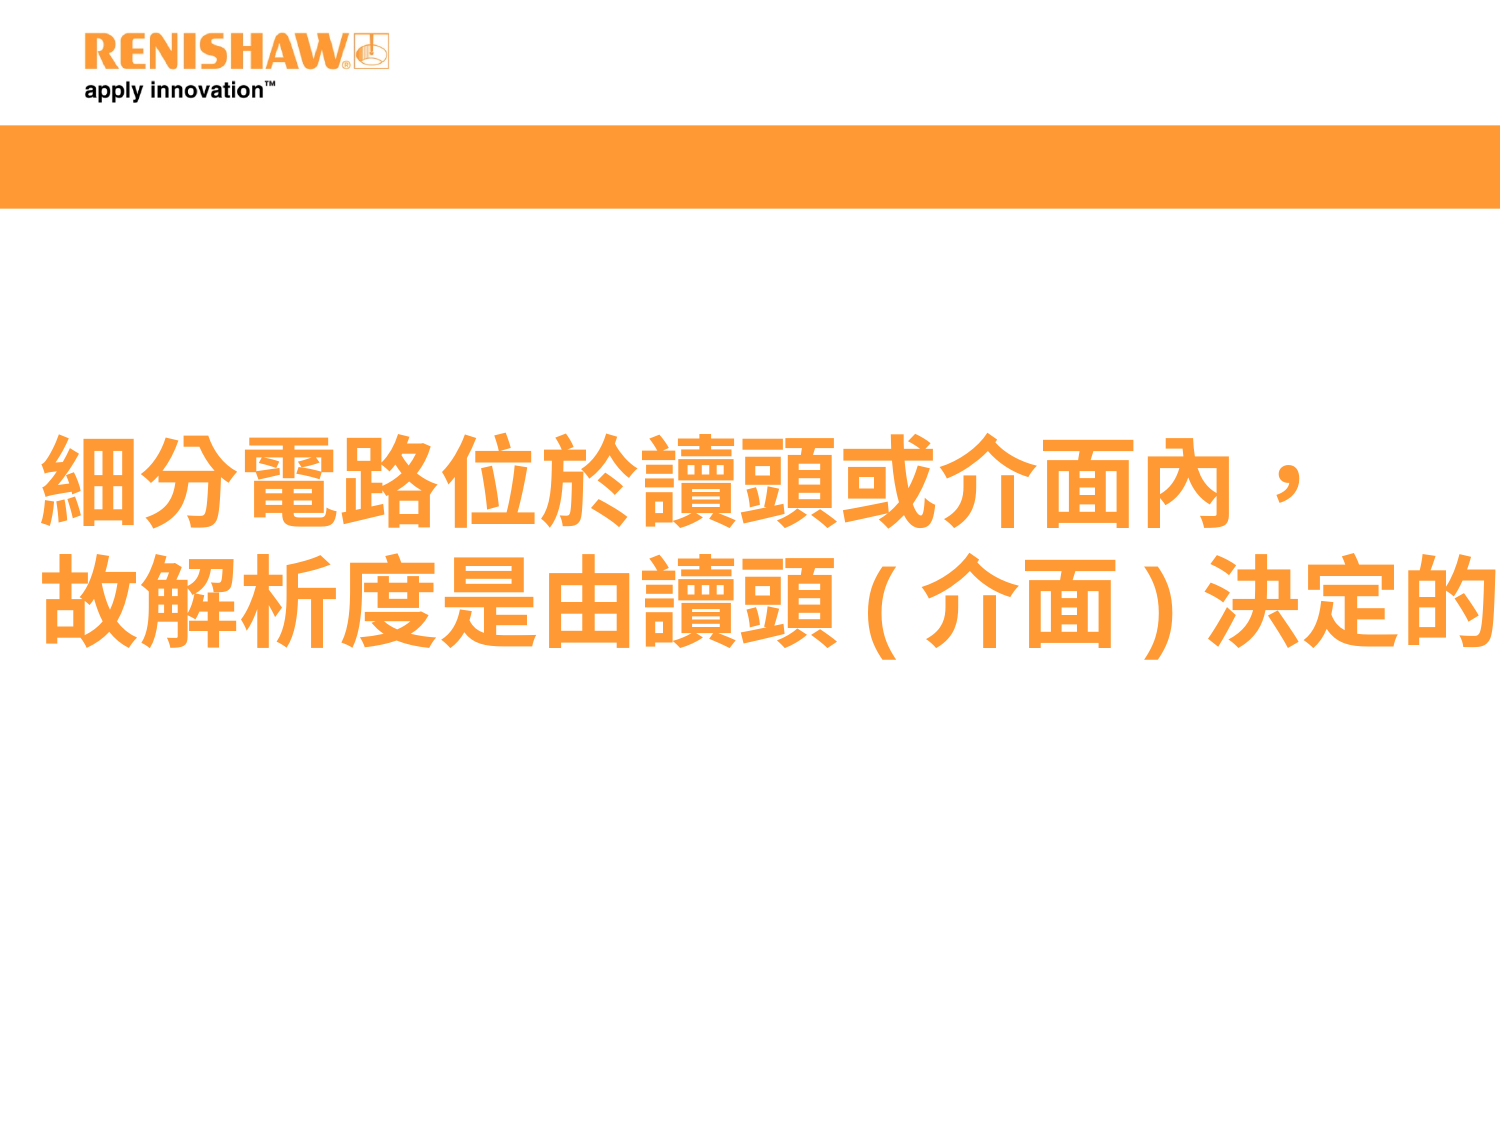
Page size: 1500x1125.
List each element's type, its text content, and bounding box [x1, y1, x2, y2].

picture [83, 30, 390, 104]
title 細分電路位於讀頭或介面內， 故解析度是由讀頭(介面)決定的。 [24, 412, 1500, 575]
